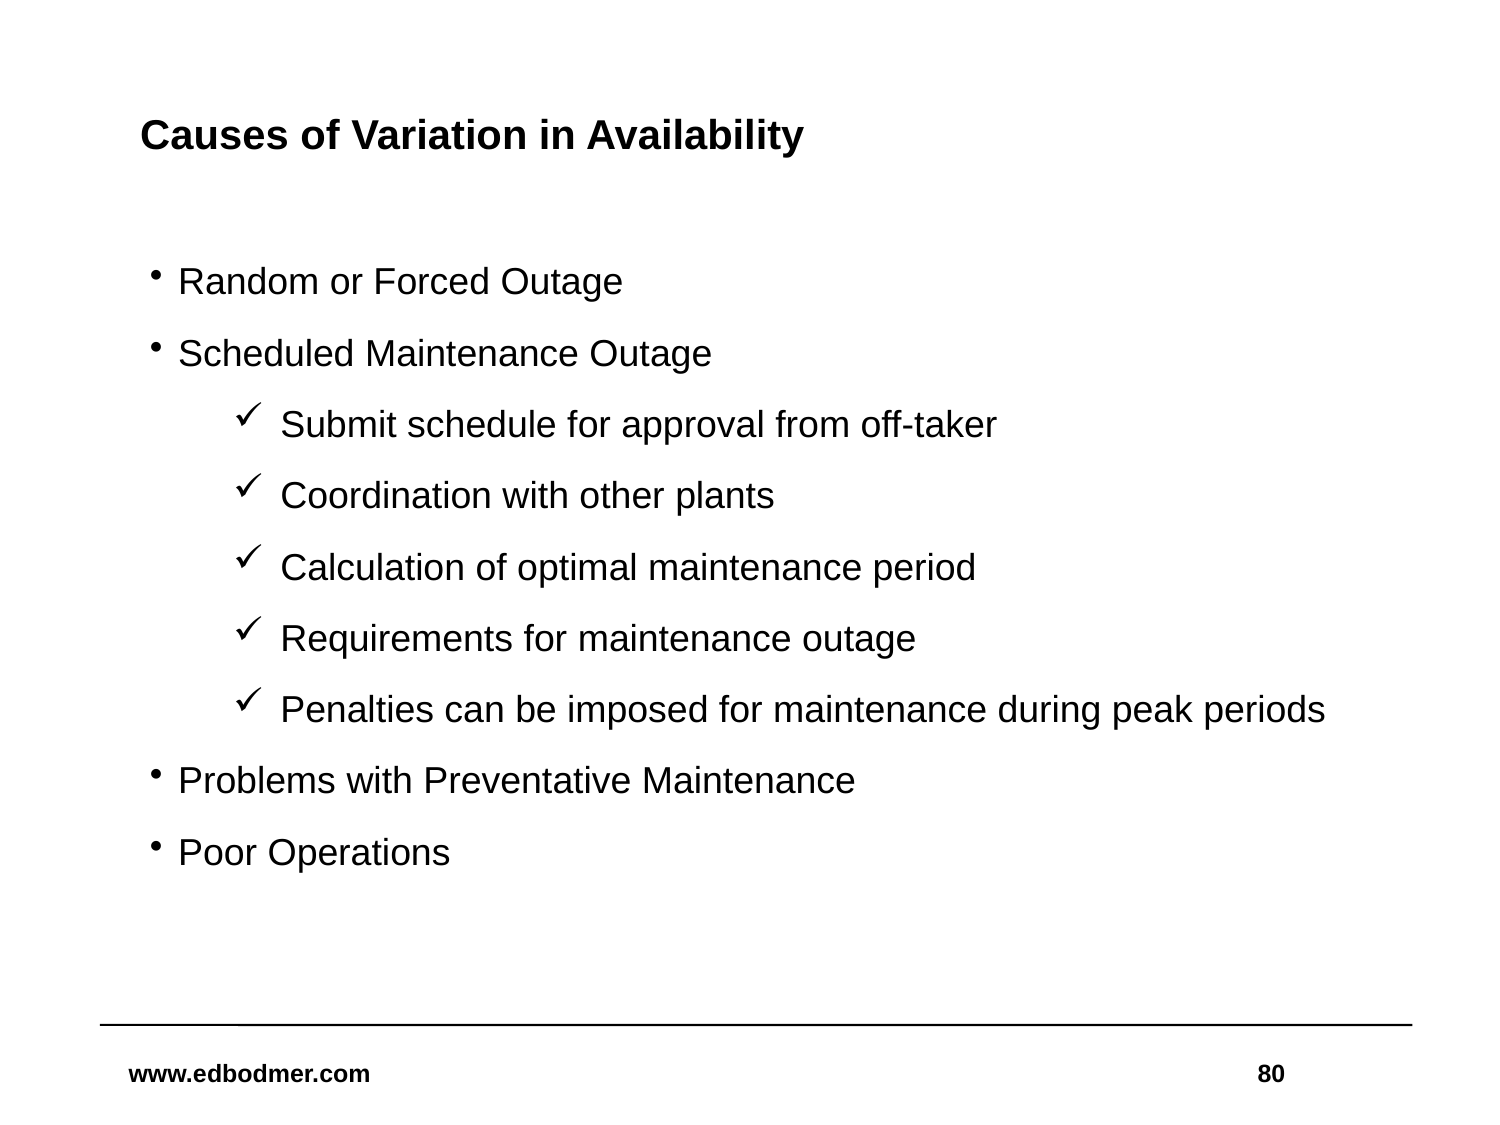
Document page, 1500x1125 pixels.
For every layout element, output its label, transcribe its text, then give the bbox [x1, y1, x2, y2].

title Causes of Variation in Availability [125, 99, 1288, 225]
list Random or Forced Outage Scheduled Maintenance Outage Submit schedule for approval from off-taker Coordination with other plants Calculation of optimal maintenance period Requirements for maintenance outage Penalties can be imposed for maintenance during peak periods Problems with Preventative Maintenance Poor Operations [125, 249, 1375, 1000]
